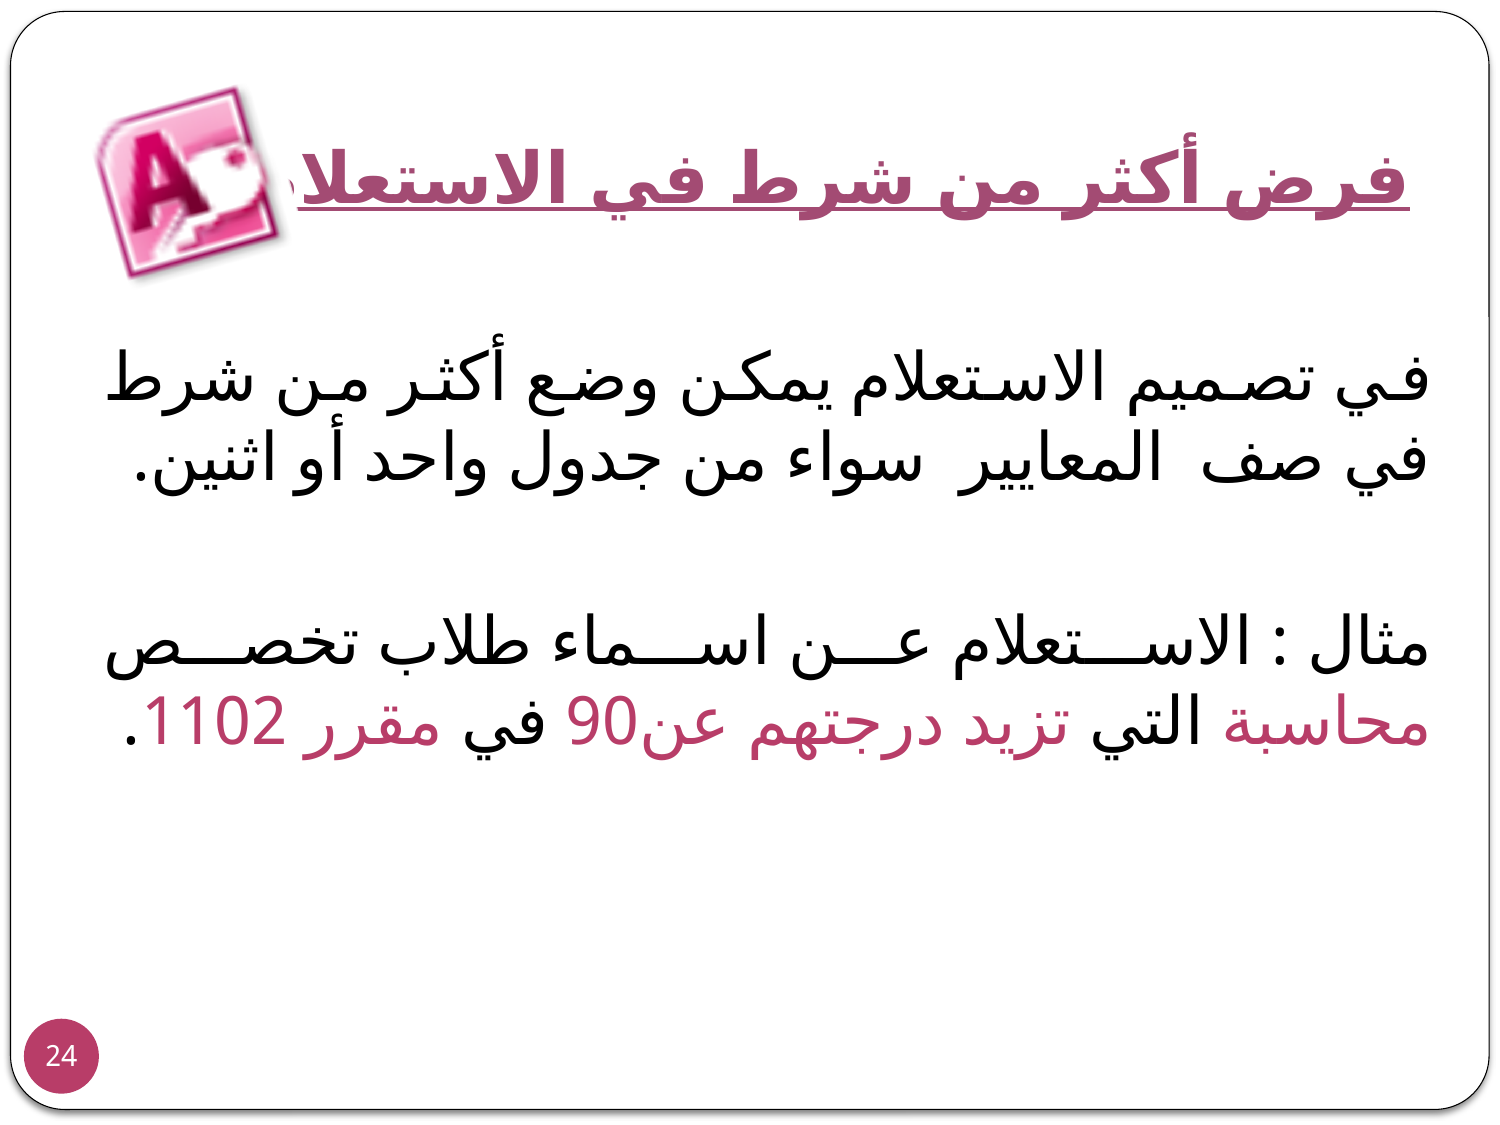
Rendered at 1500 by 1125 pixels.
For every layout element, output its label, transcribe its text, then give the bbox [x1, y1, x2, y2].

picture [55, 57, 313, 325]
slide_number 24 [23, 1018, 99, 1094]
title فرض أكثر من شرط في الاستعلام : [150, 45, 1425, 233]
list في تصميم الاستعلام يمكن وضع أكثر من شرط في صف المعايير سواء من جدول واحد أو اثنين. مثال : الاستعلام عن اسماء طلاب تخصص محاسبة التي تزيد درجتهم عن90 في مقرر 1102. [88, 326, 1447, 1022]
